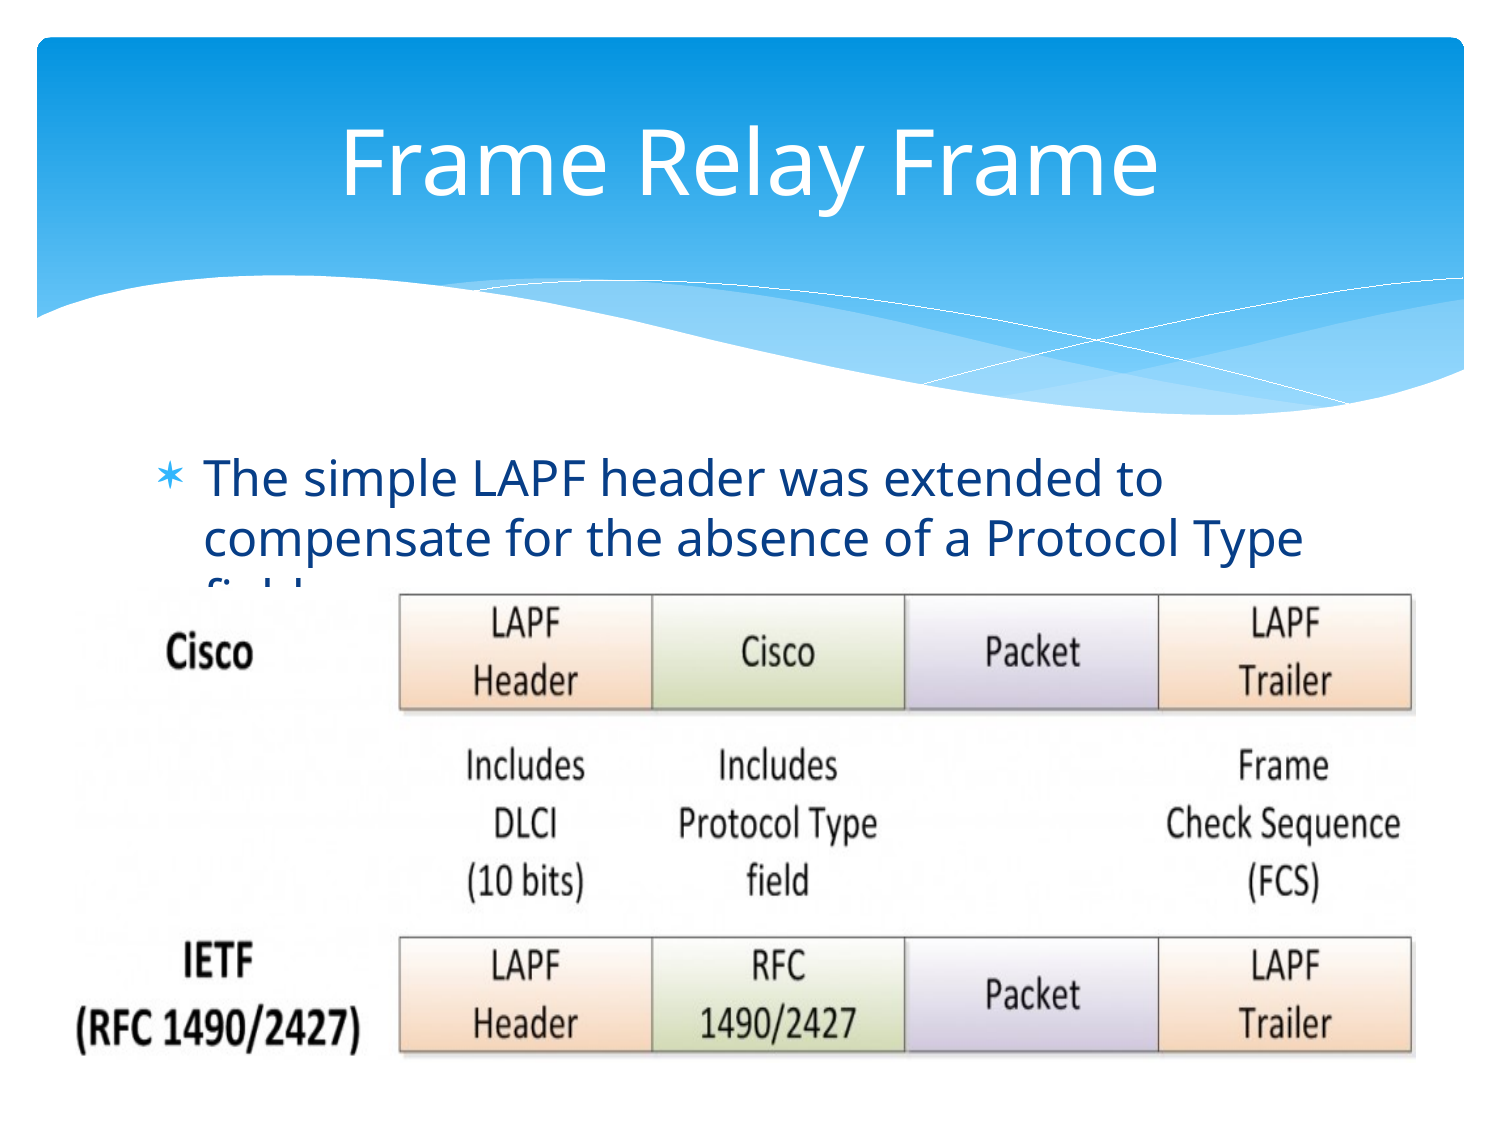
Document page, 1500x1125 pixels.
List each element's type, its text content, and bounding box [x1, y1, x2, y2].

title Frame Relay Frame [75, 55, 1425, 261]
picture [74, 587, 1416, 1063]
list The simple LAPF header was extended to compensate for the absence of a Protocol Type field: [143, 438, 1359, 586]
